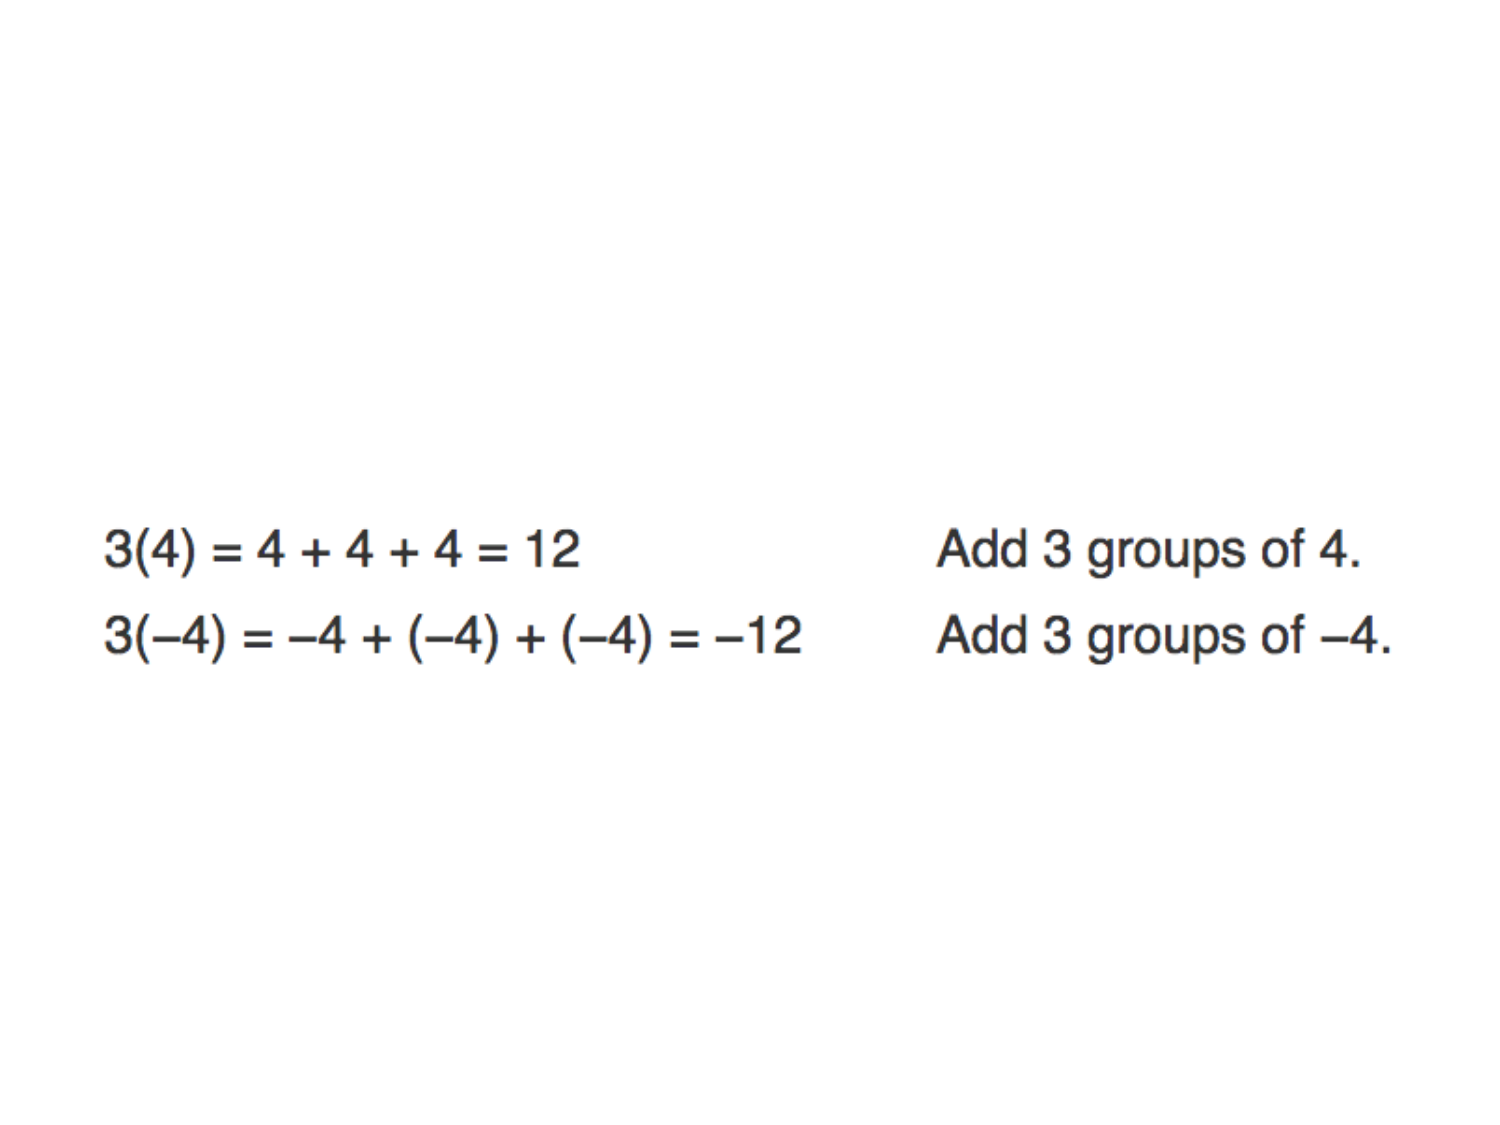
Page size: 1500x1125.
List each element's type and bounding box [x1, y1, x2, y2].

list [74, 216, 1426, 960]
